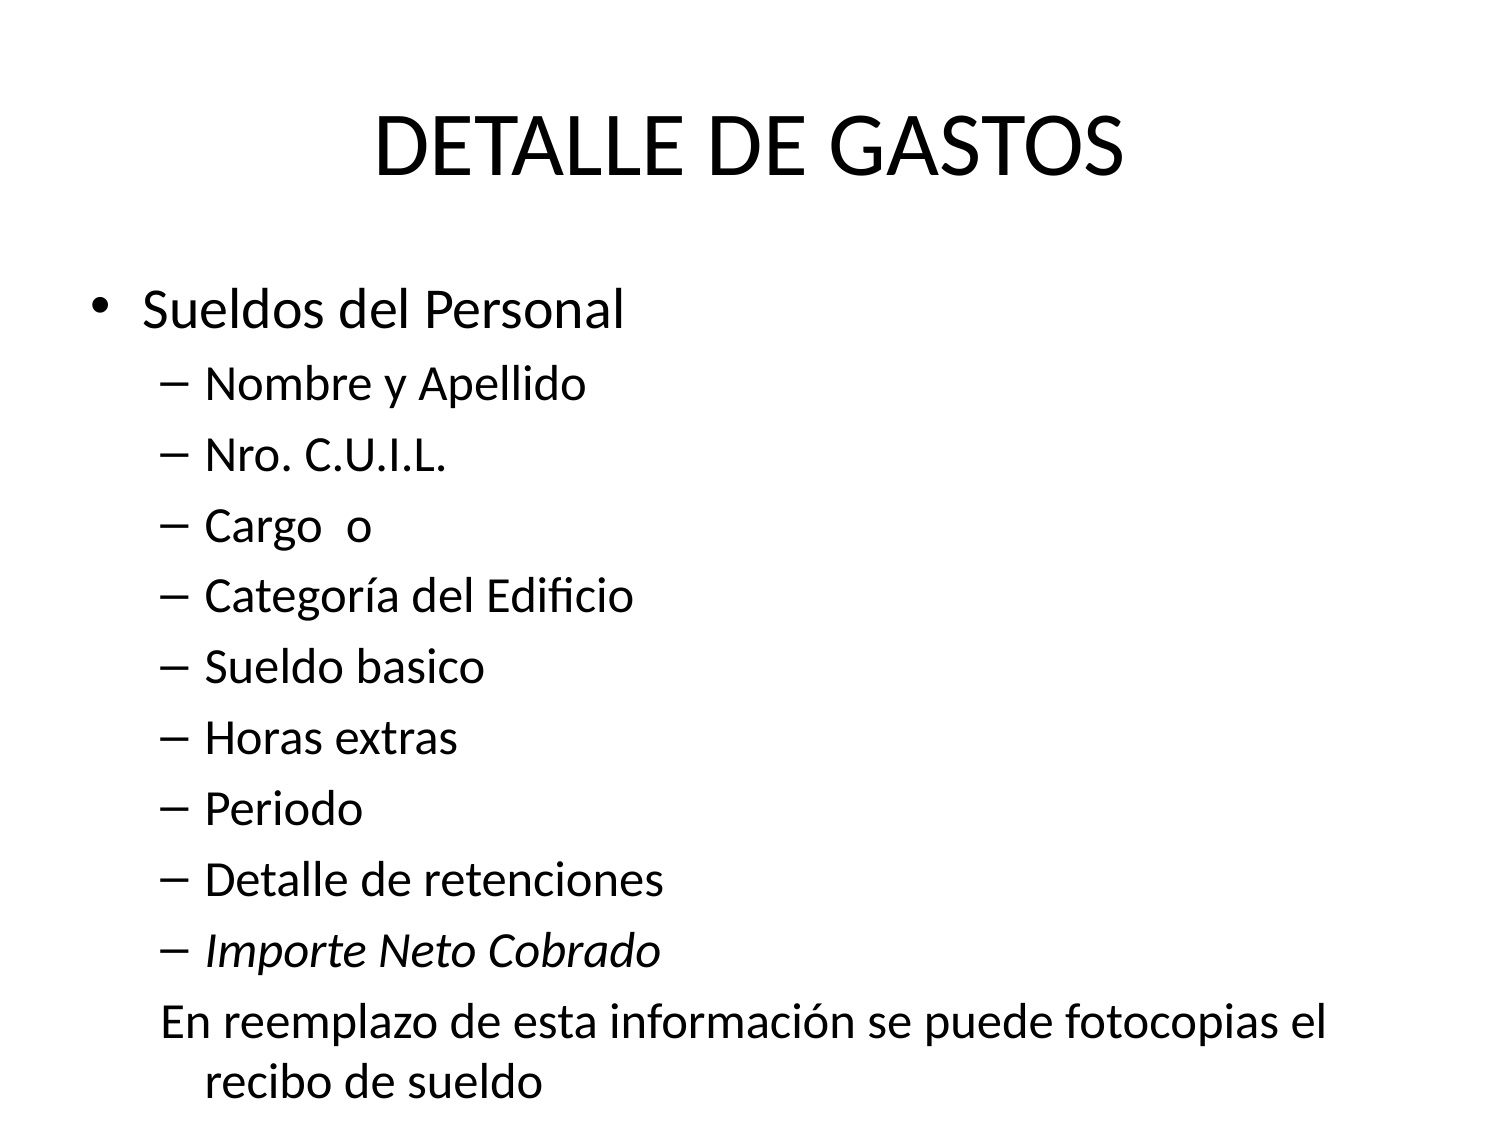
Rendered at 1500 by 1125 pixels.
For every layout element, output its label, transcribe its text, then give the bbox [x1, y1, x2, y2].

title DETALLE DE GASTOS [75, 45, 1425, 233]
list Sueldos del Personal Nombre y Apellido Nro. C.U.I.L. Cargo o Categoría del Edificio Sueldo basico Horas extras Periodo Detalle de retenciones Importe Neto Cobrado En reemplazo de esta información se puede fotocopias el recibo de sueldo [75, 262, 1425, 1125]
